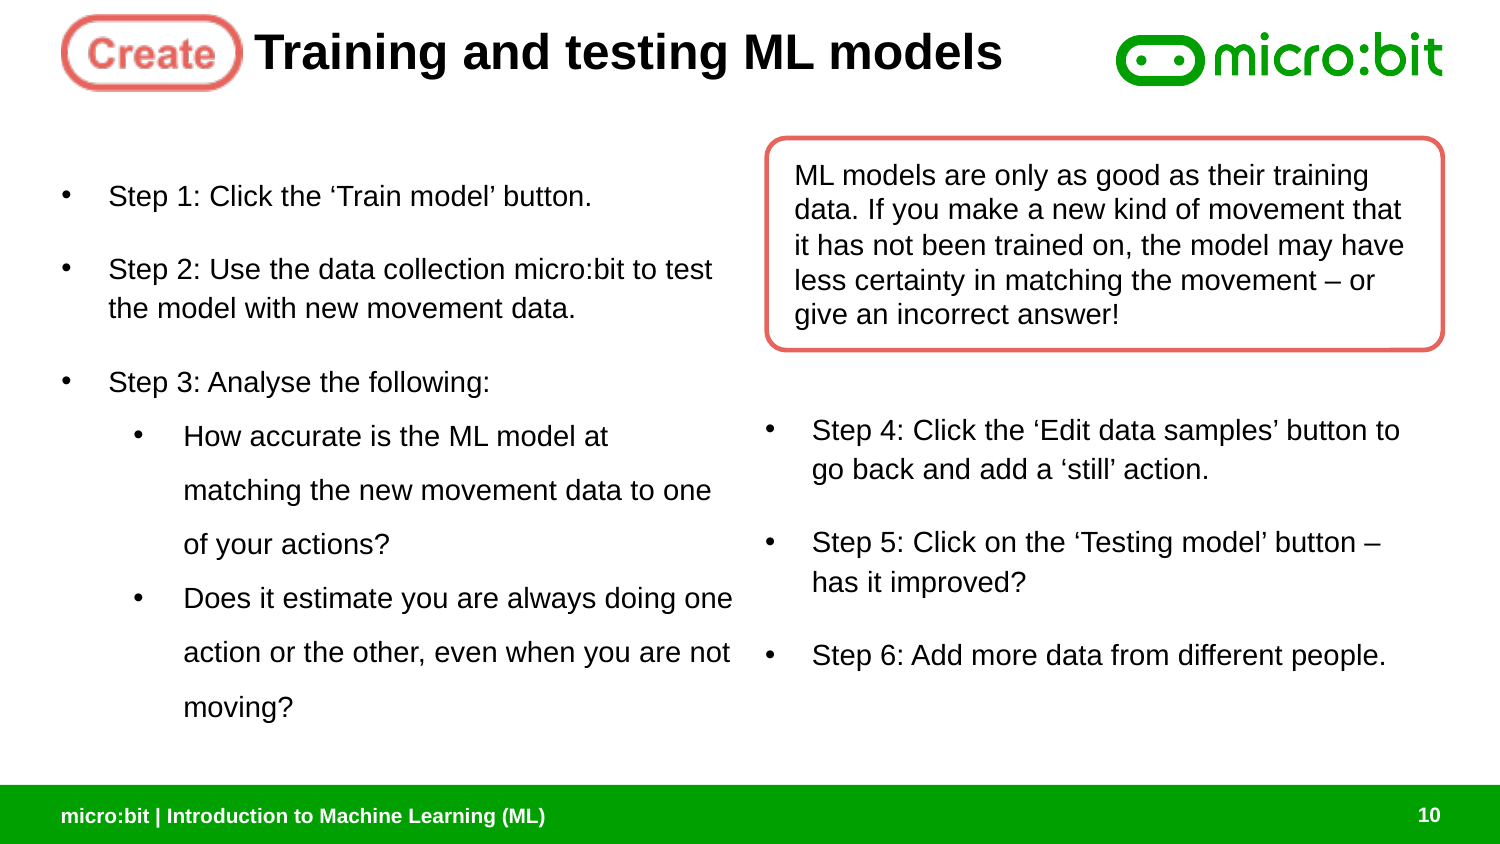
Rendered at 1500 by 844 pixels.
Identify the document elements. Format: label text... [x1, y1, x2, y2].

picture [1085, 0, 1474, 118]
text_box Step 4: Click the ‘Edit data samples’ button to go back and add a ‘still’ action. Step 5: Click on the ‘Testing model’ button – has it improved? Step 6: Add more data from different people. [749, 183, 1424, 679]
text_box ML models are only as good as their training data. If you make a new kind of movement that it has not been trained on, the model may have less certainty in matching the movement – or give an incorrect answer! [779, 148, 1430, 339]
text_box Training and testing ML models [246, 0, 1040, 107]
text_box [766, 138, 1443, 351]
list Step 1: Click the ‘Train model’ button. Step 2: Use the data collection micro:bit to test the model with new movement data. Step 3: Analyse the following: How accurate is the ML model at matching the new movement data to one of your actions? Does it estimate you are always doing one action or the other, even when you are not moving? [61, 172, 736, 714]
picture [60, 13, 244, 93]
